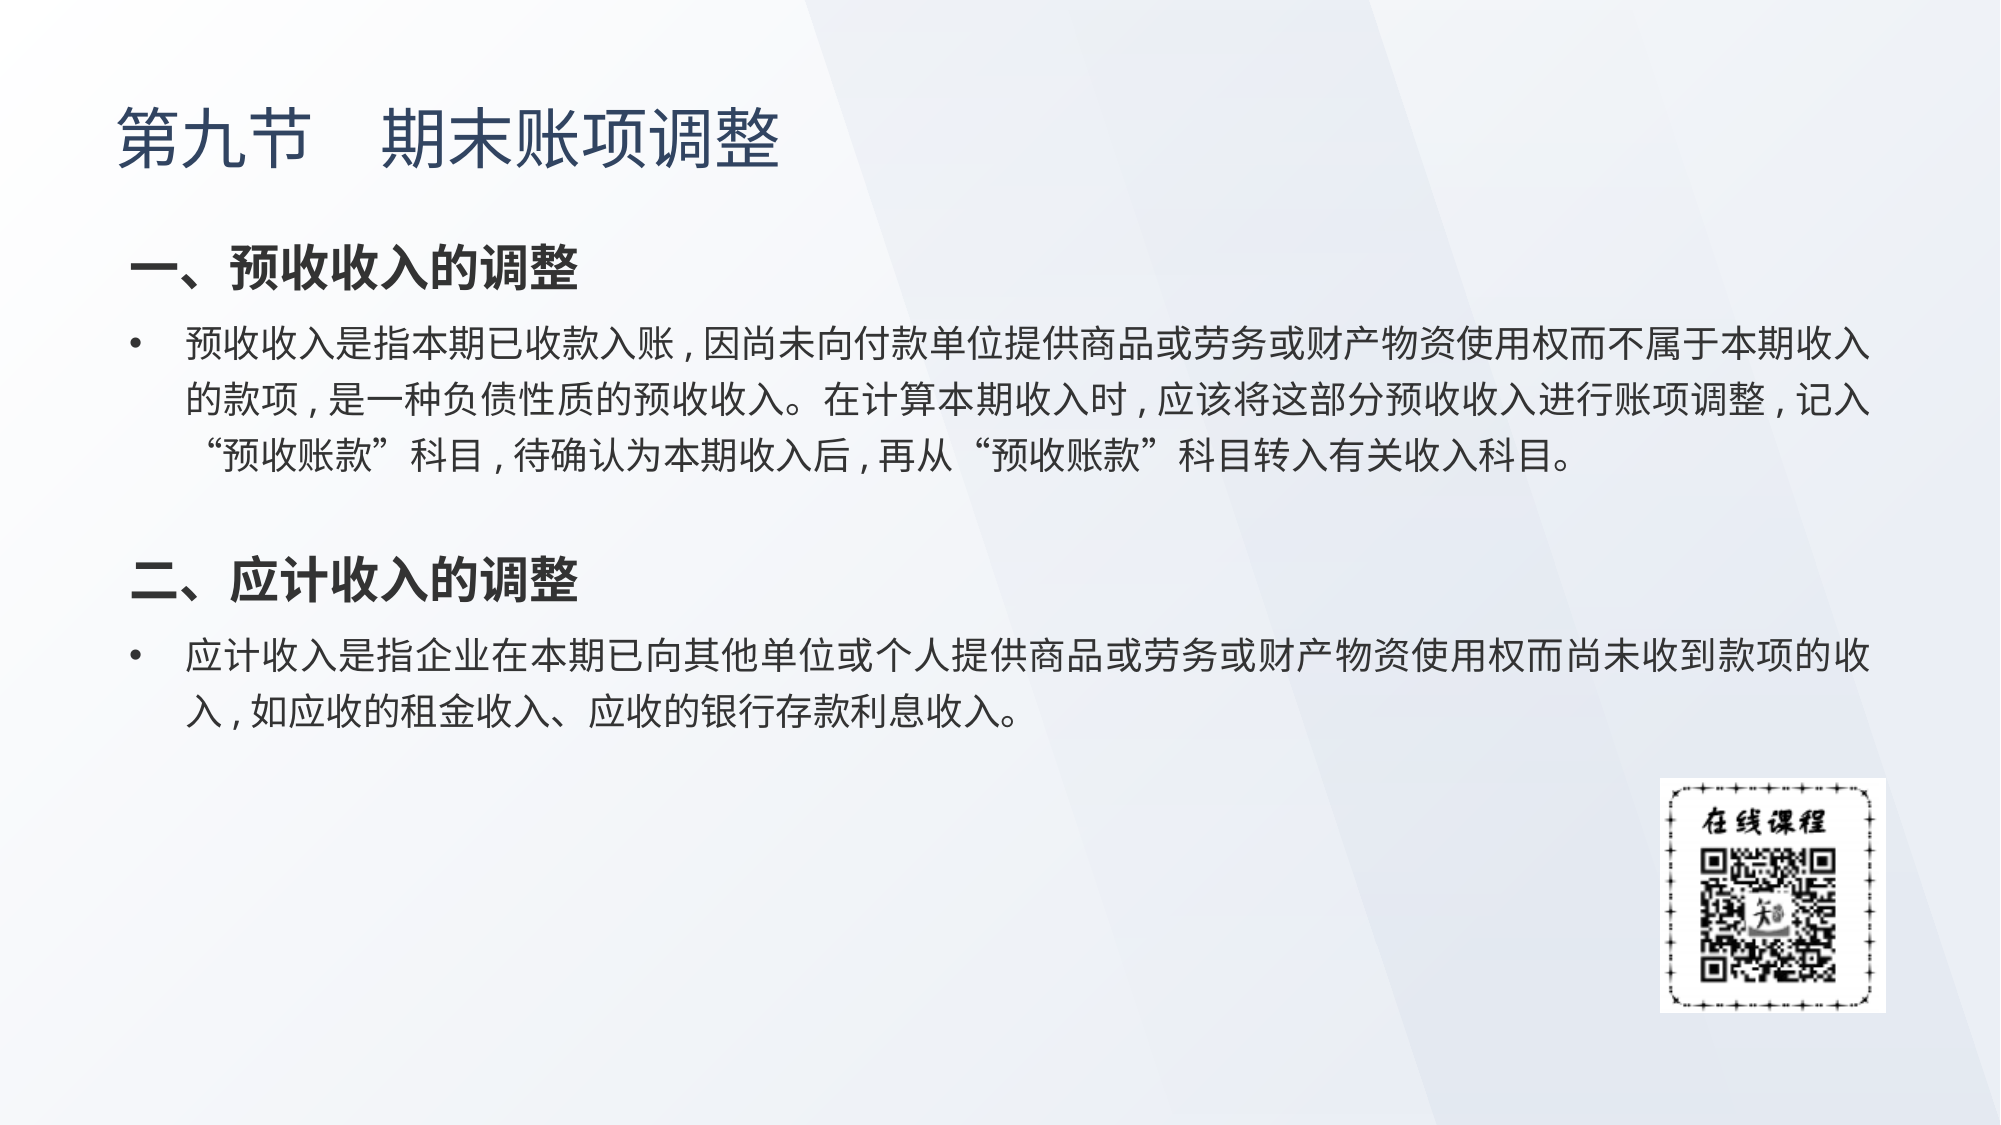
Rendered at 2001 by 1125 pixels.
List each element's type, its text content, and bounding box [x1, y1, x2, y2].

picture [1660, 778, 1886, 1014]
title 第九节 期末账项调整 [114, 59, 1886, 178]
text_box 一、预收收入的调整 预收收入是指本期已收款入账,因尚未向付款单位提供商品或劳务或财产物资使用权而不属于本期收入的款项,是一种负债性质的预收收入。在计算本期收入时,应该将这部分预收收入进行账项调整,记入“预收账款”科目,待确认为本期收入后,再从“预收账款”科目转入有关收入科目。 二、应计收入的调整 应计收入是指企业在本期已向其他单位或个人提供商品或劳务或财产物资使用权而尚未收到款项的收入,如应收的租金收入、应收的银行存款利息收入。 [114, 213, 1886, 1013]
